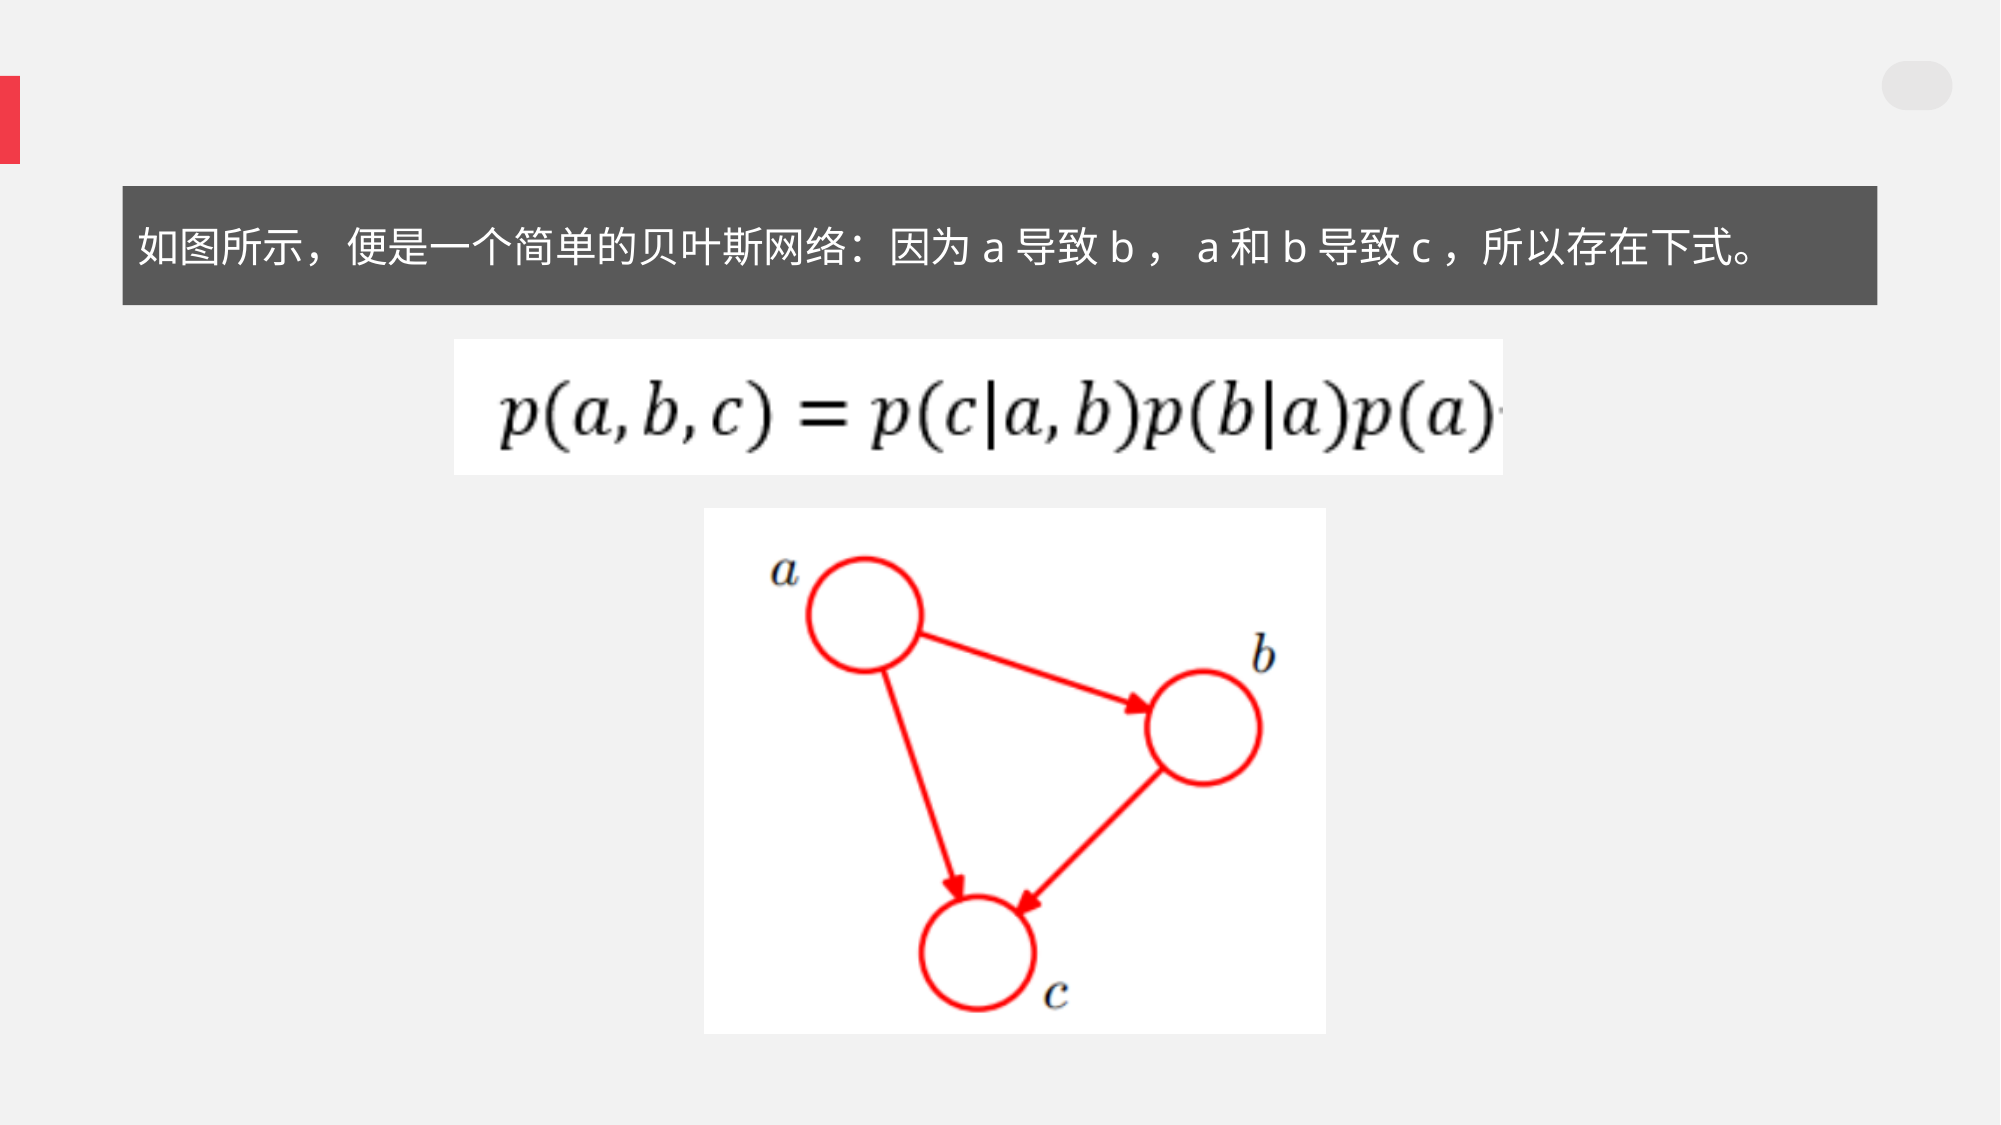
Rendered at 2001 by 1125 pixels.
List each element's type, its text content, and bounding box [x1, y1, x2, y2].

picture [454, 339, 1503, 475]
picture [704, 508, 1326, 1034]
text_box 如图所示，便是一个简单的贝叶斯网络：因为a导致b，a和b导致c，所以存在下式。 [122, 185, 1878, 306]
